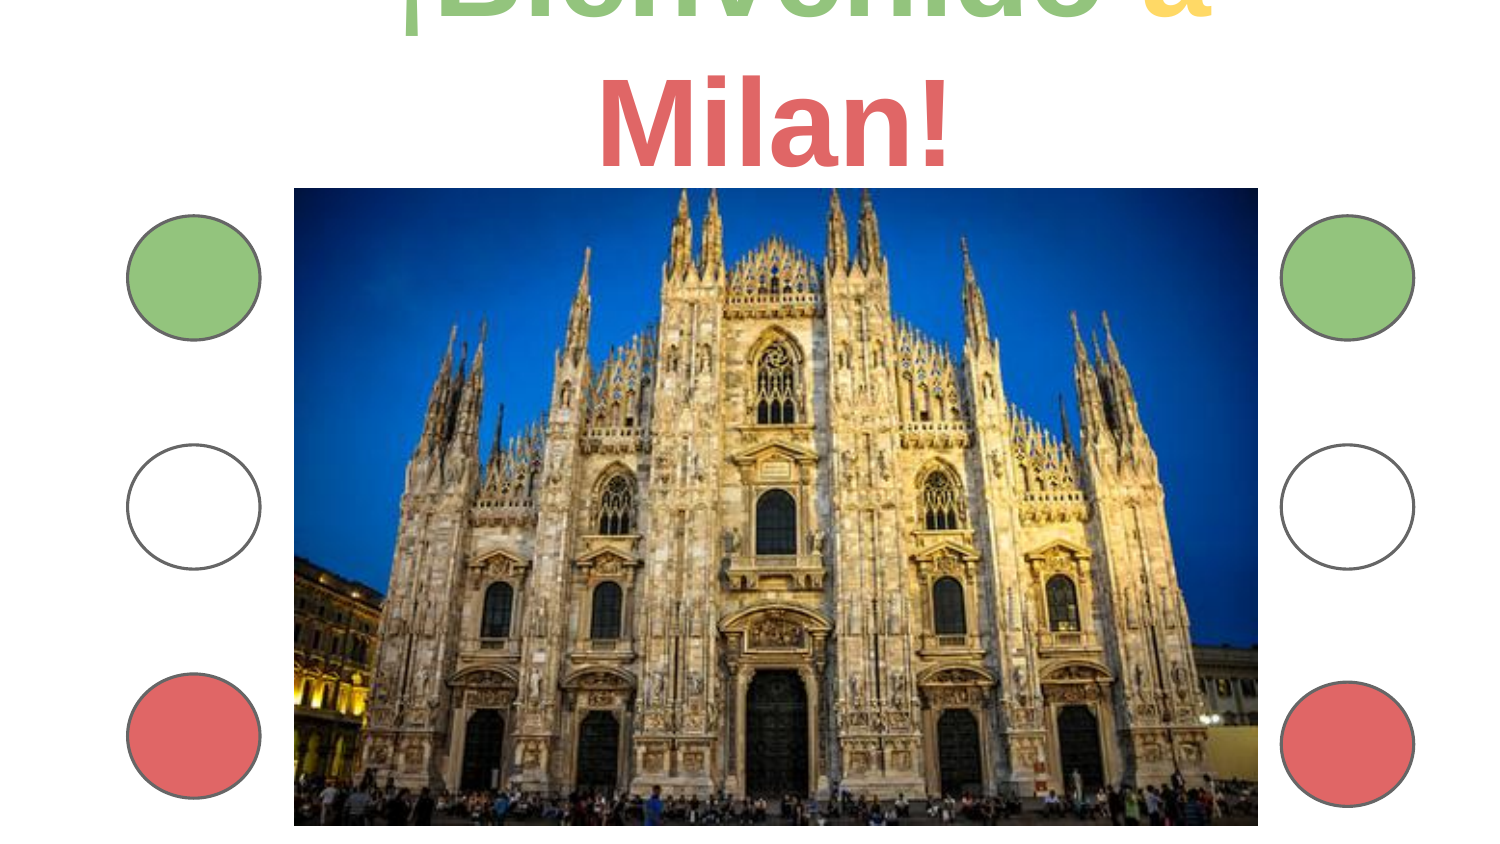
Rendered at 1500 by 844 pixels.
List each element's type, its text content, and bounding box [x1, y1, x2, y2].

picture [294, 188, 1259, 826]
text_box [127, 444, 261, 570]
text_box [1281, 444, 1414, 570]
text_box [1281, 215, 1414, 341]
text_box [127, 673, 261, 799]
text_box [1281, 682, 1414, 807]
title ¡Bienvenido a Milan! [138, 16, 1414, 207]
text_box [127, 215, 261, 341]
